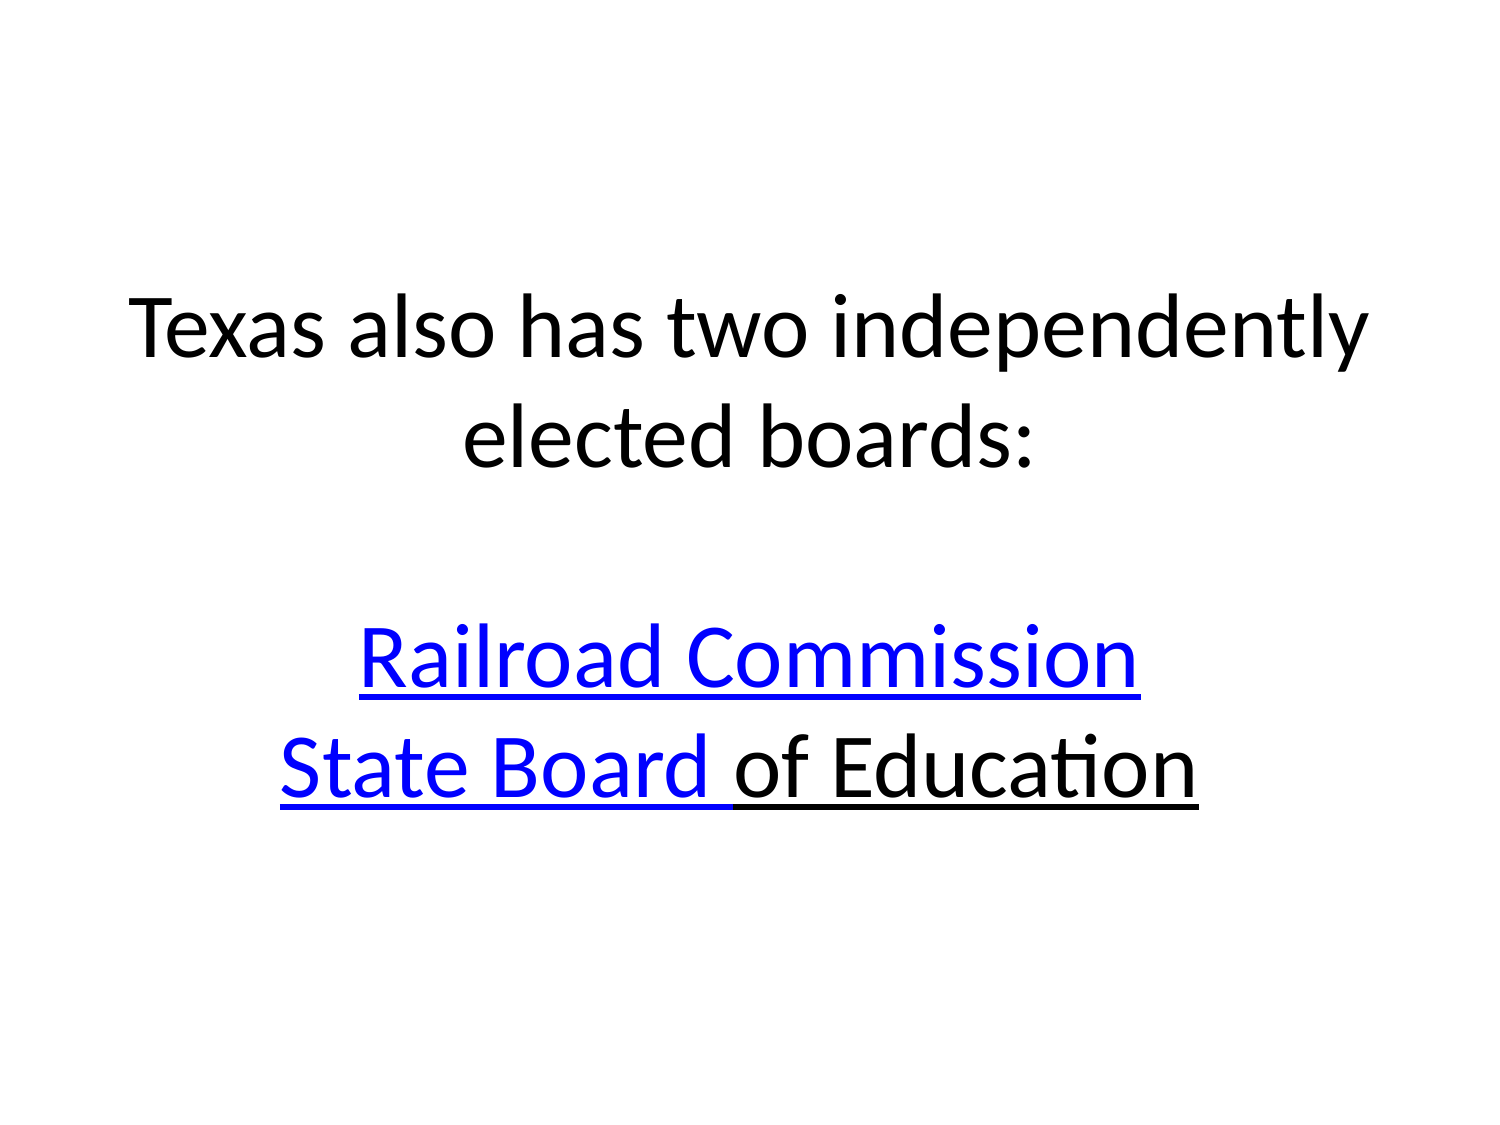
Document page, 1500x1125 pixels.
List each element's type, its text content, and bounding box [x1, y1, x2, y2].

title Texas also has two independently elected boards: Railroad Commission State Board of Education [74, 44, 1426, 1038]
